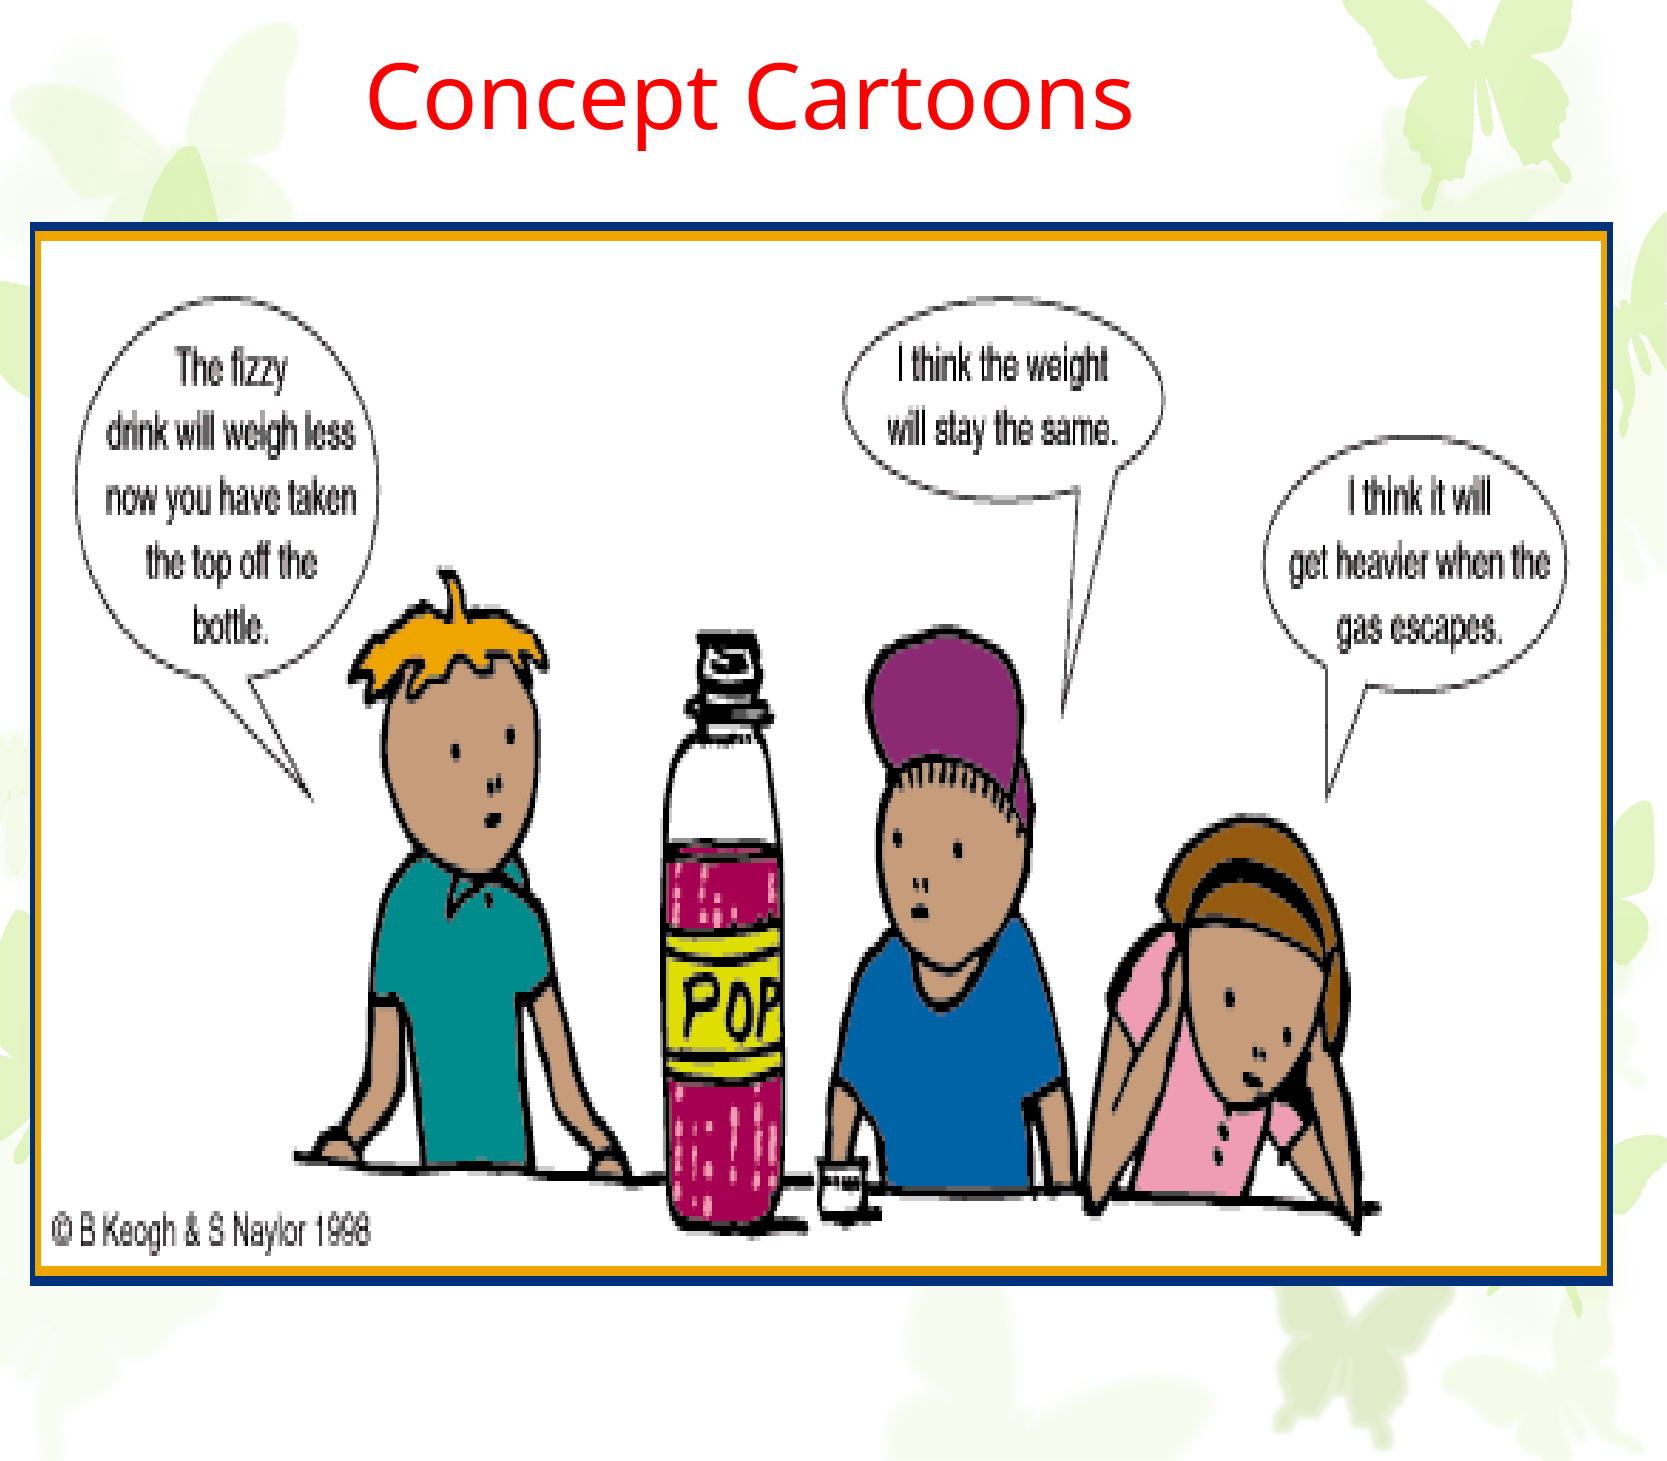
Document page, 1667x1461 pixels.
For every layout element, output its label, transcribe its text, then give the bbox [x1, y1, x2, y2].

picture [29, 221, 1614, 1286]
text_box Concept Cartoons [230, 30, 1460, 155]
